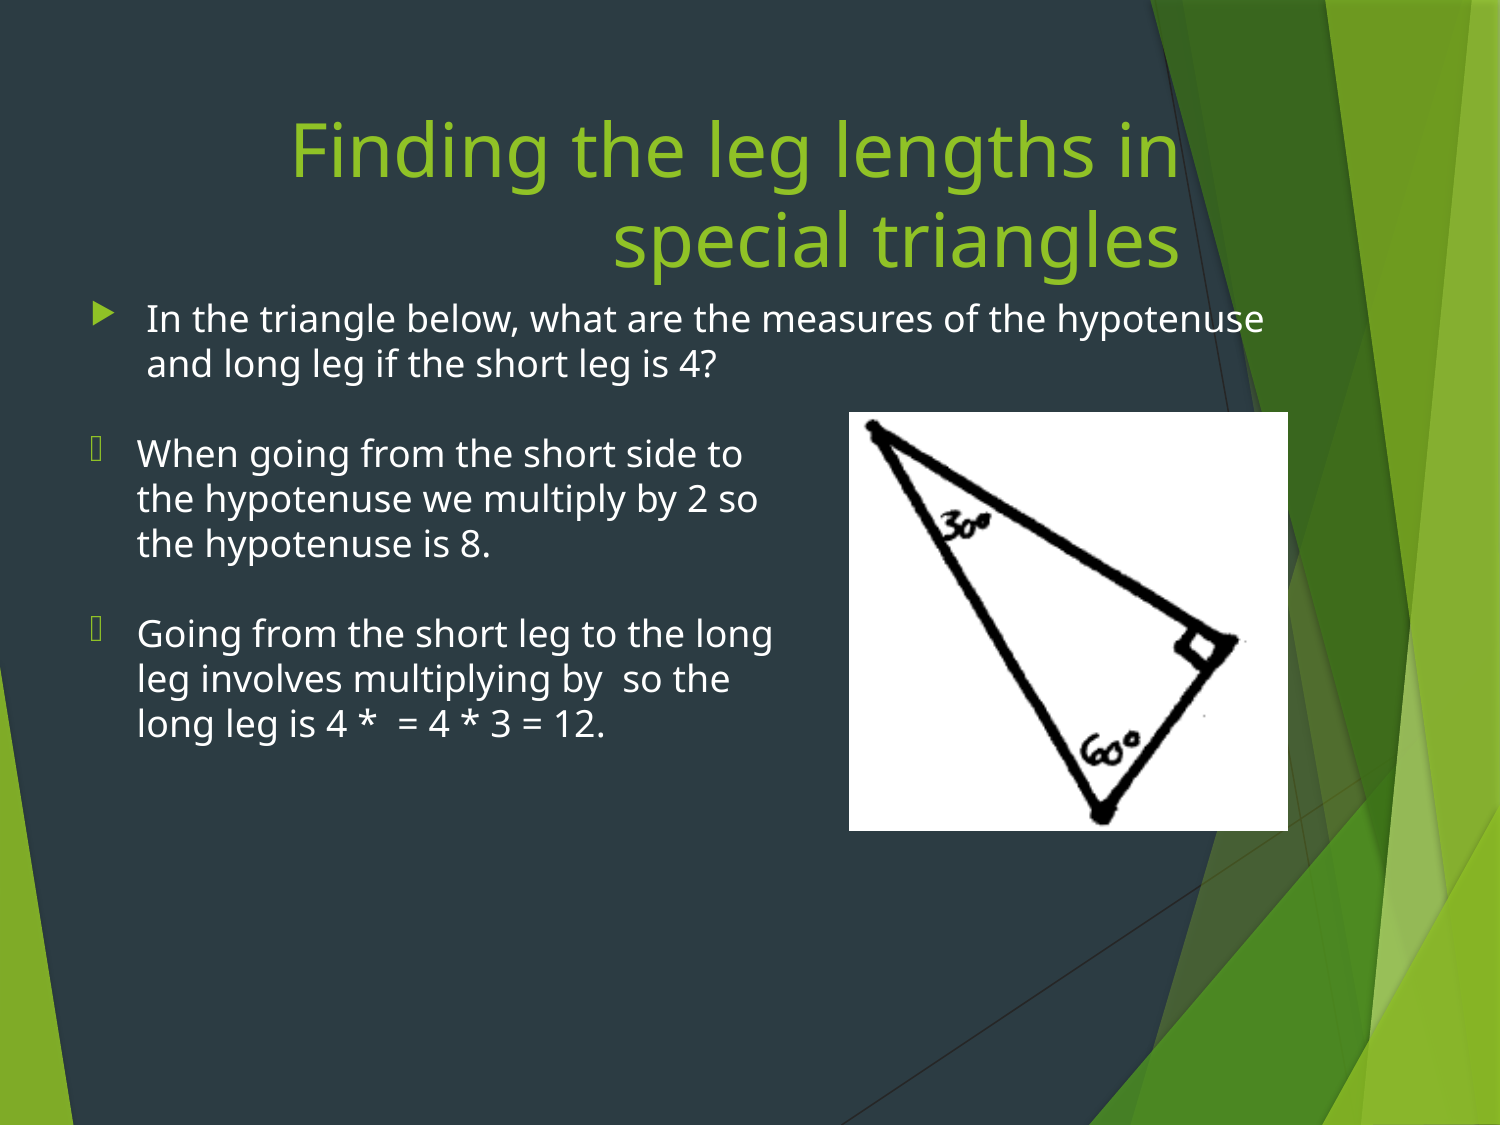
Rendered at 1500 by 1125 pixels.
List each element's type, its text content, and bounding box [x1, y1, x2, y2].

title Finding the leg lengths in special triangles [155, 95, 1197, 312]
picture [849, 411, 1288, 831]
